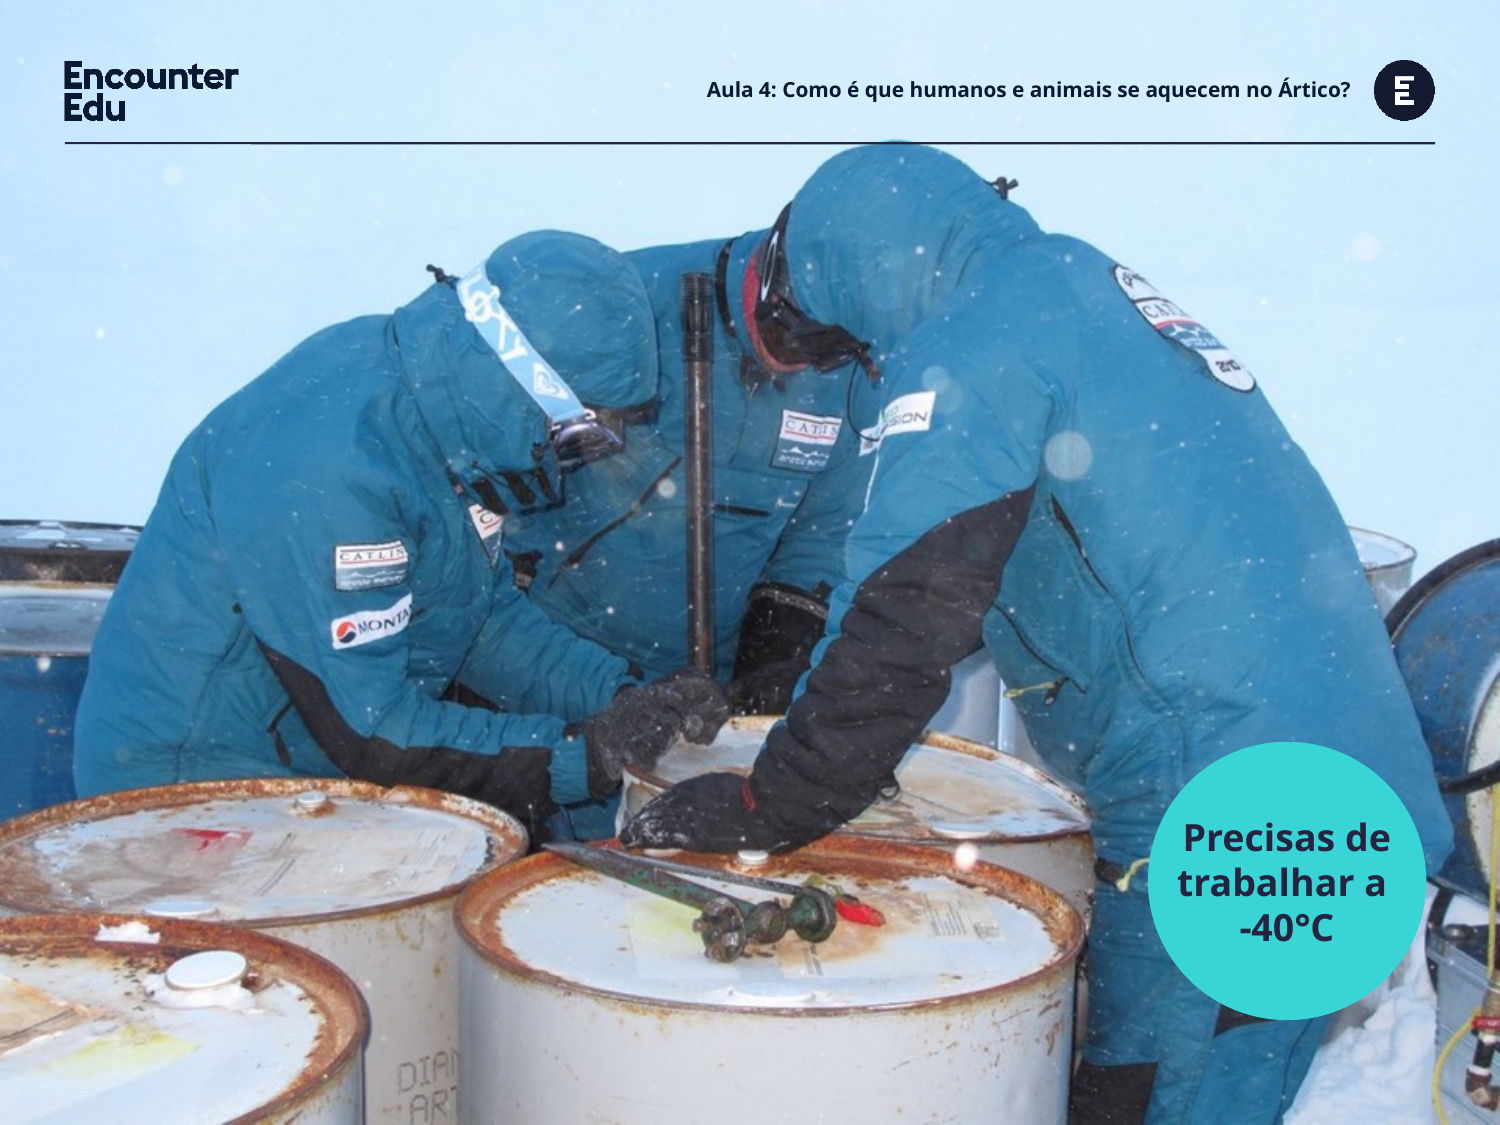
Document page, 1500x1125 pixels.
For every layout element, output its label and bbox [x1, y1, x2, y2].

picture [0, 0, 1500, 1125]
text_box [1147, 741, 1427, 1021]
